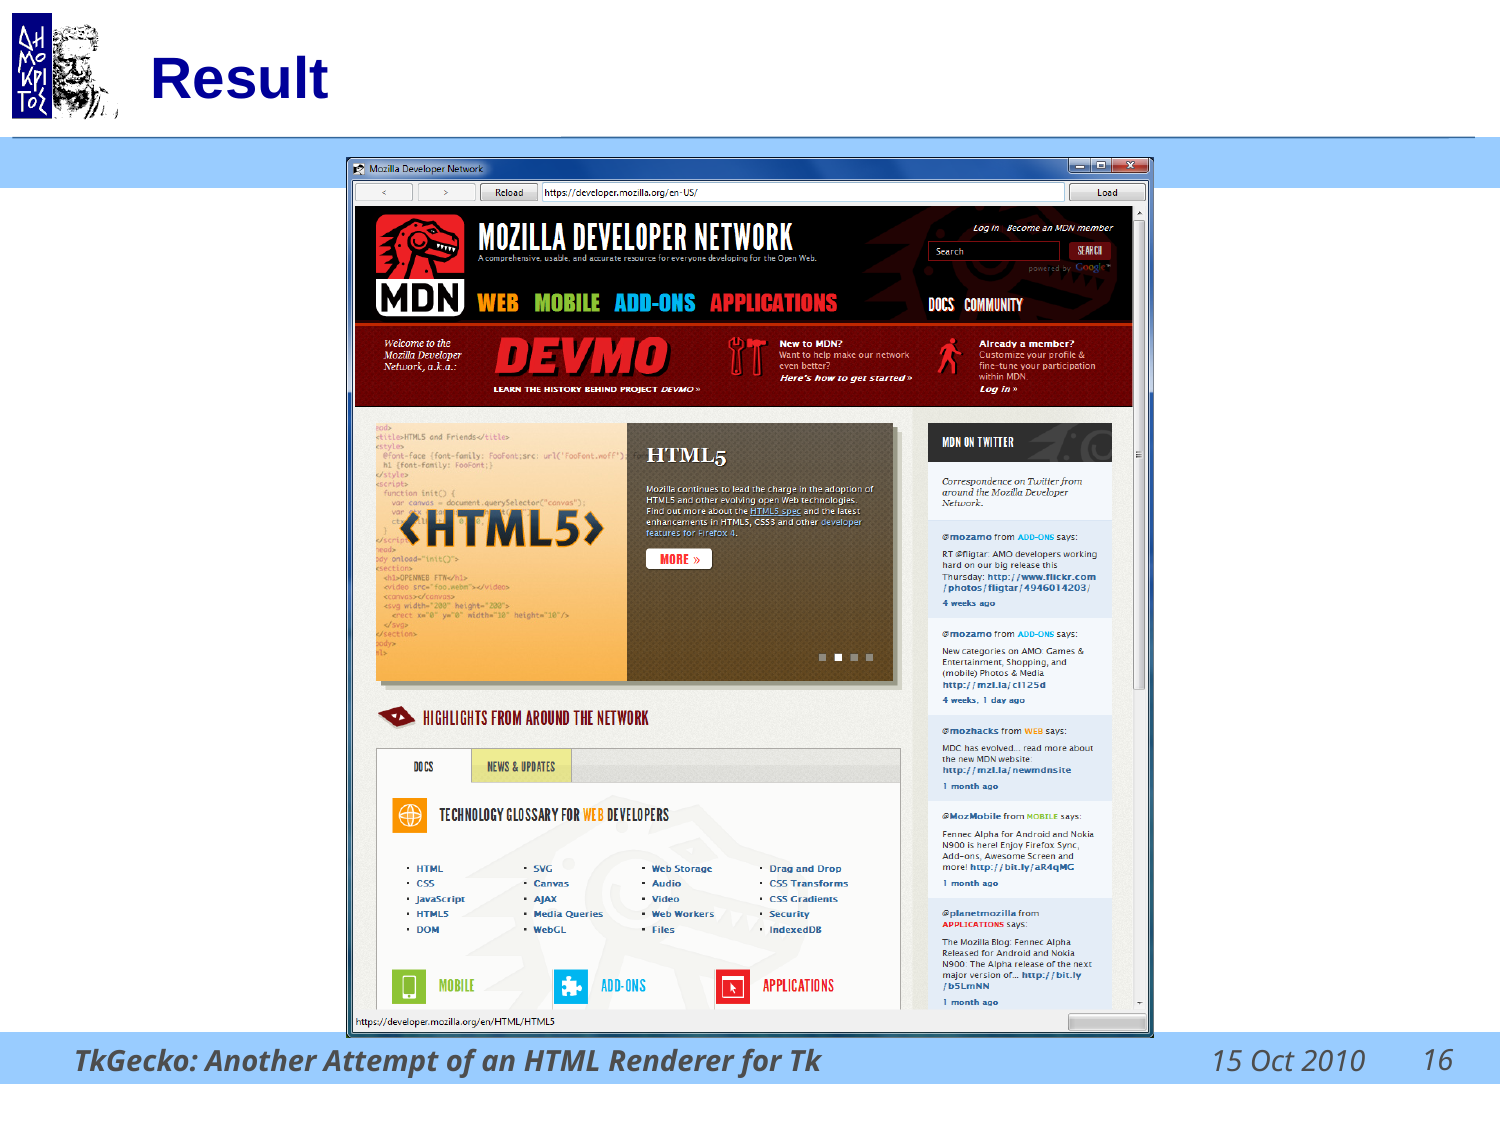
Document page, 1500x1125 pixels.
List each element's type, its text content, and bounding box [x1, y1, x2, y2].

slide_number 16 [1399, 1033, 1476, 1084]
footer TkGecko: Another Attempt of an HTML Renderer for Tk [58, 1034, 1190, 1086]
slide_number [1190, 1034, 1381, 1086]
picture [11, 13, 118, 120]
title Result [135, 12, 1476, 138]
picture [346, 157, 1154, 1038]
